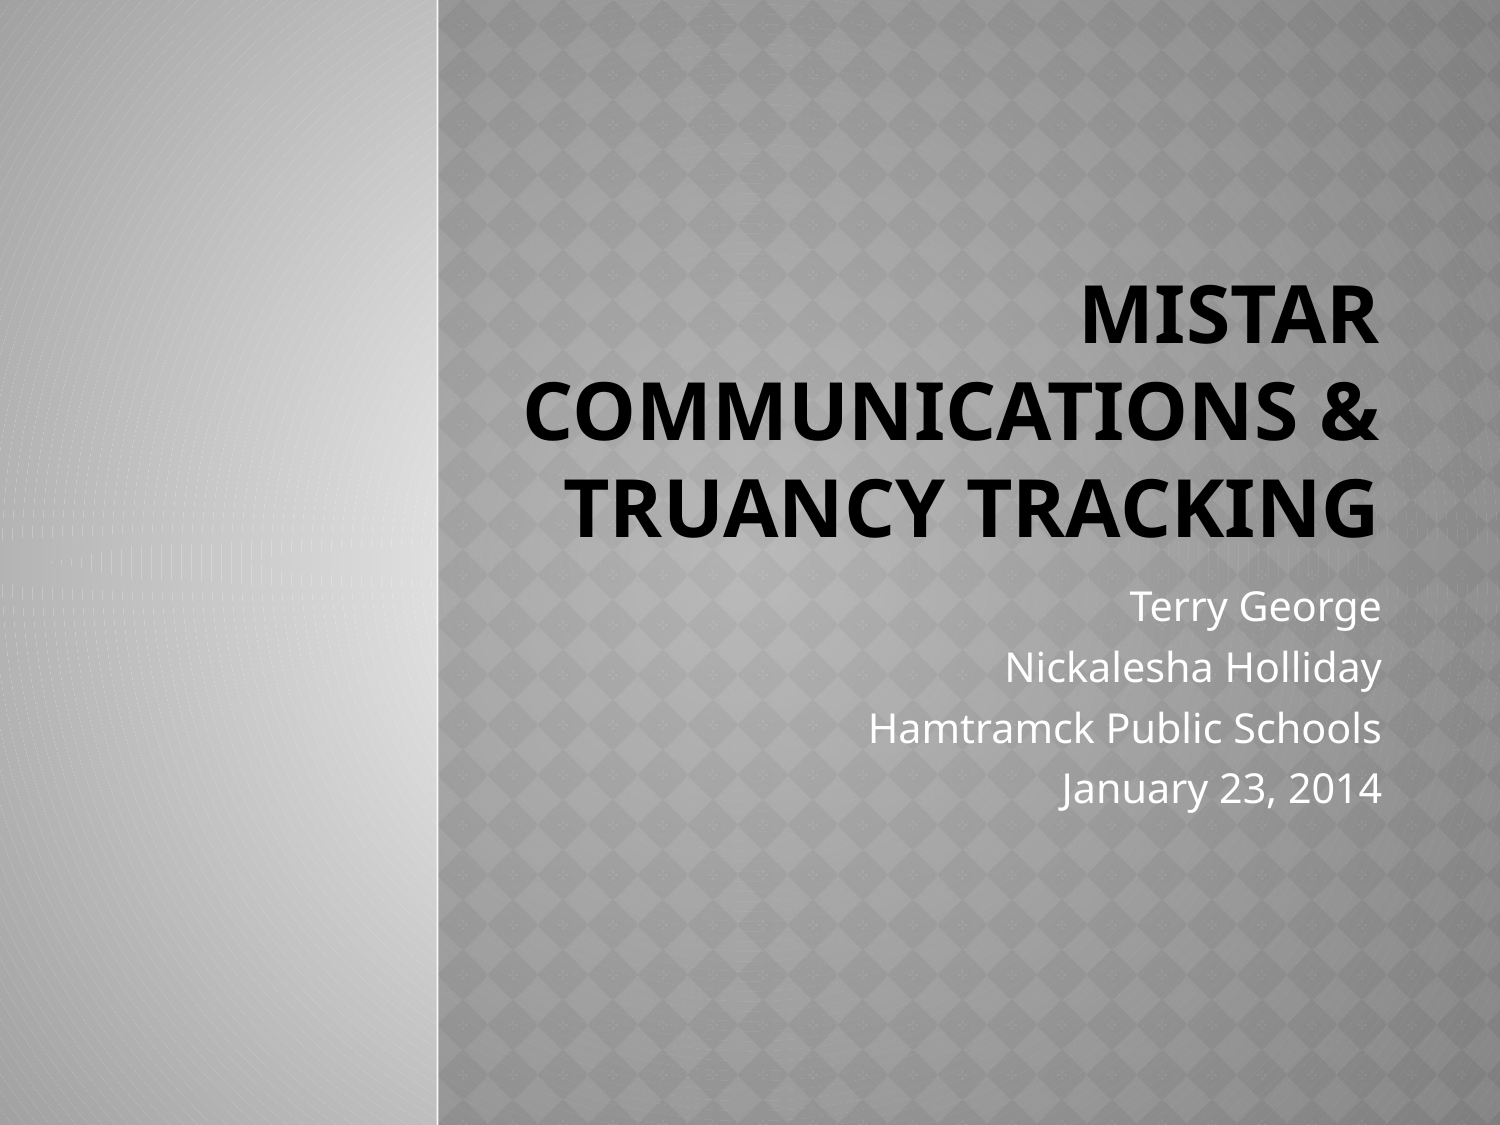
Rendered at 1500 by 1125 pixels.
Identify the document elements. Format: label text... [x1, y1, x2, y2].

title MISTAR Communications & Truancy Tracking [112, 262, 1388, 554]
subtitle Terry George Nickalesha Holliday Hamtramck Public Schools January 23, 2014 [550, 580, 1390, 813]
